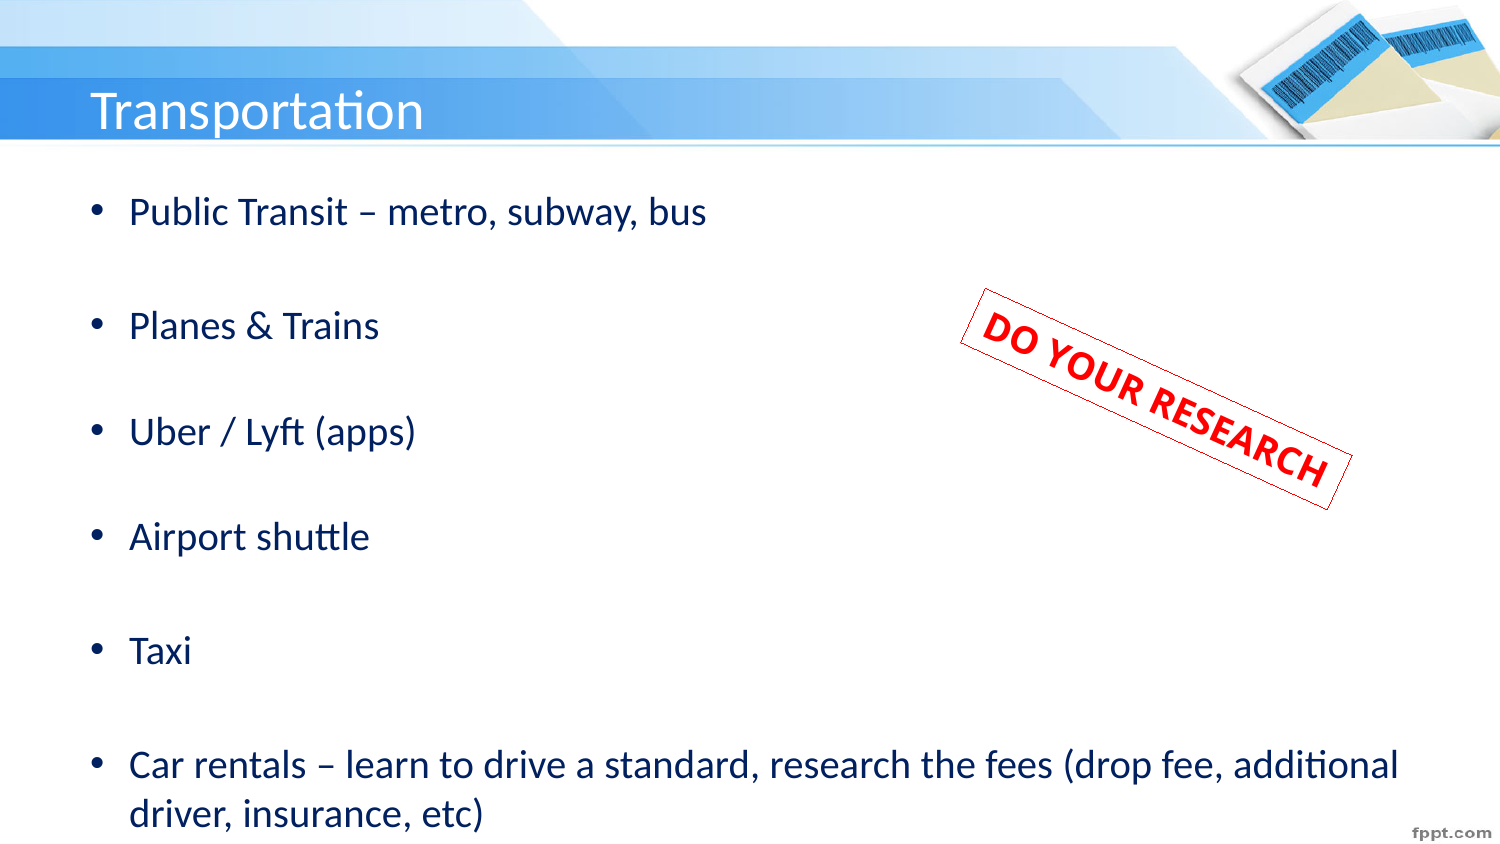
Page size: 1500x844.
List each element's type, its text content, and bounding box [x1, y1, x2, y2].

list Public Transit – metro, subway, bus Planes & Trains Uber / Lyft (apps) Airport shuttle Taxi Car rentals – learn to drive a standard, research the fees (drop fee, additional driver, insurance, etc) [75, 177, 1425, 844]
title Transportation [75, 37, 1425, 177]
picture [0, 0, 1500, 844]
text_box DO YOUR RESEARCH [960, 288, 1353, 510]
